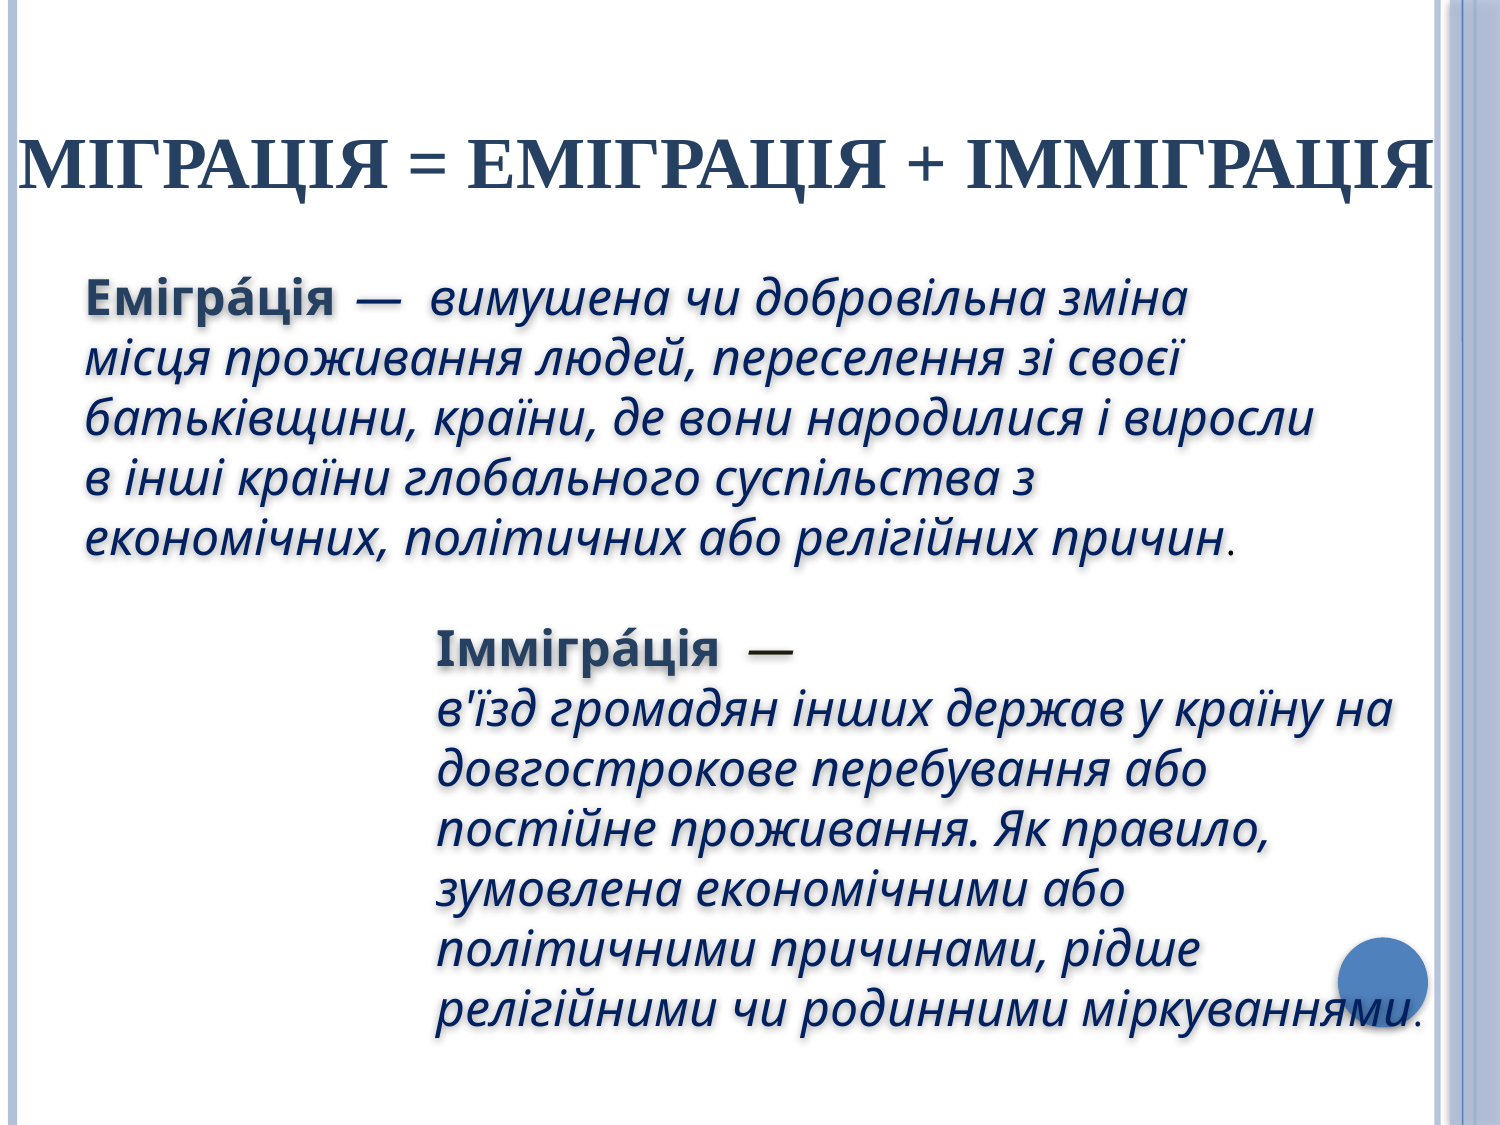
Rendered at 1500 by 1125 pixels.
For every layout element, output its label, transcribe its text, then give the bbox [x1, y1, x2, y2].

text_box Емігра́ція — вимушена чи добровільна зміна місця проживання людей, переселення зі своєї батьківщини, країни, де вони народилися і виросли в інші країни глобального суспільства з економічних, політичних або релігійних причин. [69, 257, 1337, 574]
text_box Іммігра́ція — в'їзд громадян інших держав у країну на довгострокове перебування або постійне проживання. Як правило, зумовлена економічними або політичними причинами, рідше релігійними чи родинними міркуваннями. [421, 608, 1454, 1045]
title Міграція = еміграція + імміграція [0, 35, 1454, 319]
